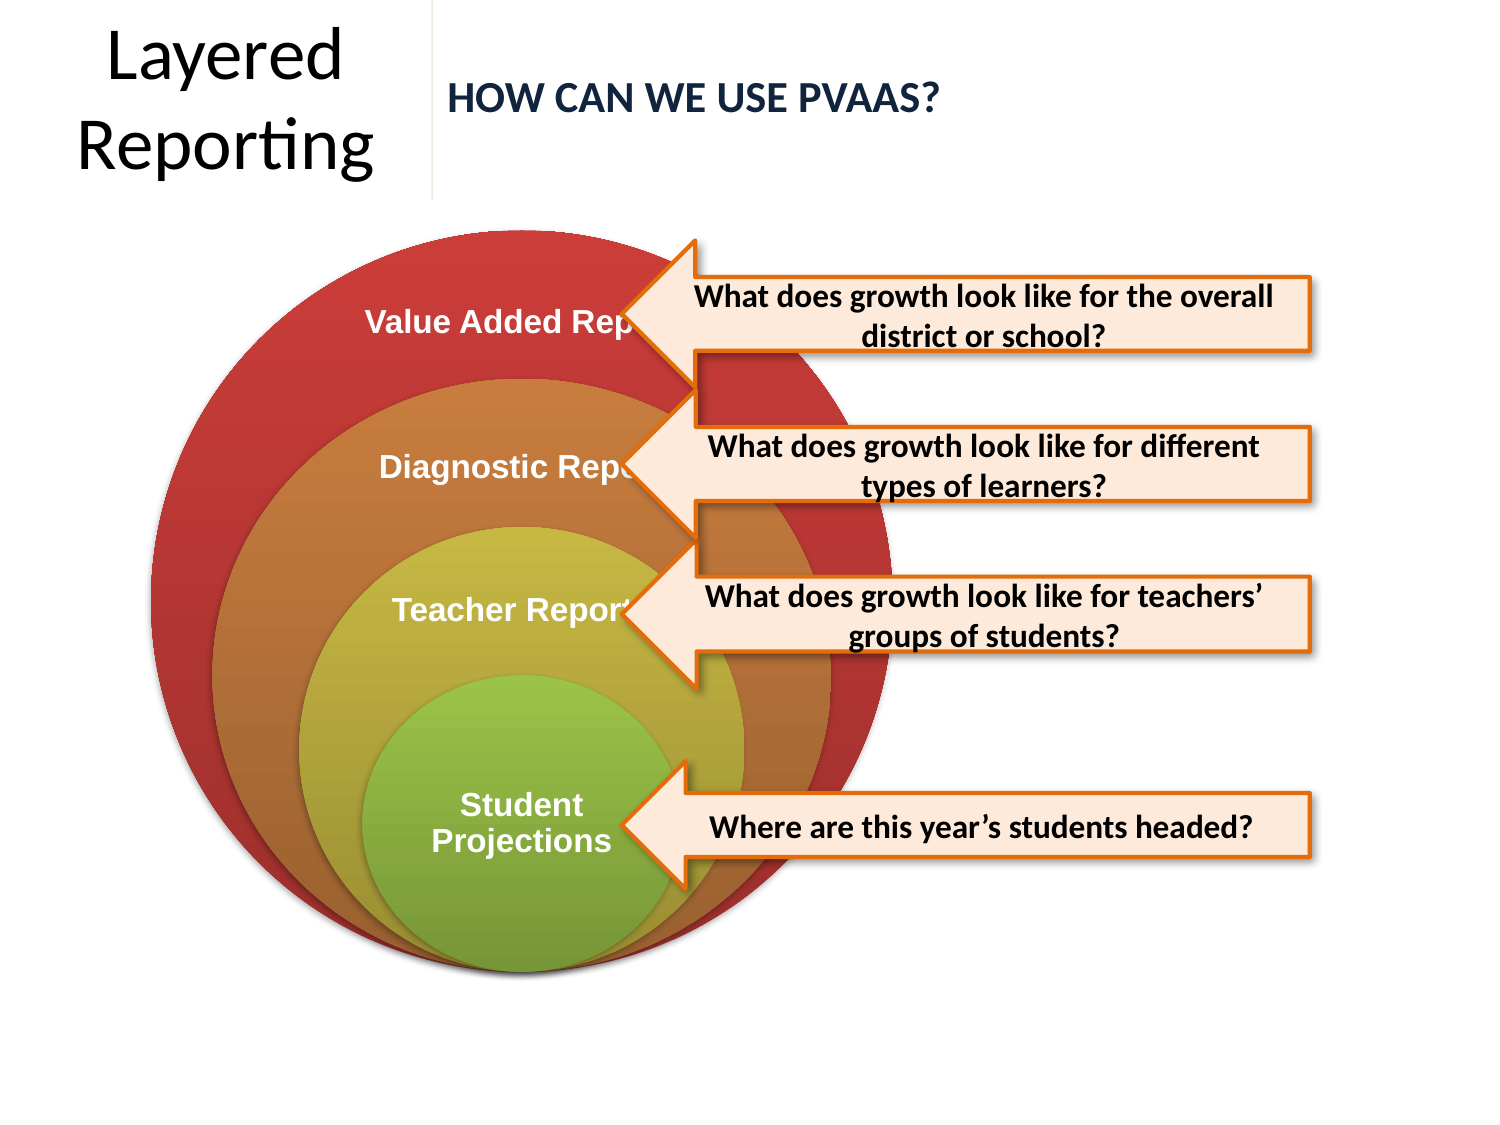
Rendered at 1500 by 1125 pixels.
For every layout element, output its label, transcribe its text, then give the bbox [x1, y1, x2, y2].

text_box What does growth look like for the overall district or school? [897, 274, 1312, 353]
text_box What does growth look like for teachers’ groups of students? [897, 574, 1312, 654]
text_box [150, 208, 893, 995]
text_box What does growth look like for different types of learners? [897, 424, 1312, 504]
text_box Where are this year’s students headed? [897, 790, 1312, 860]
title Layered Reporting [19, 33, 433, 157]
list How can we use PVAAS? [432, 60, 1427, 130]
